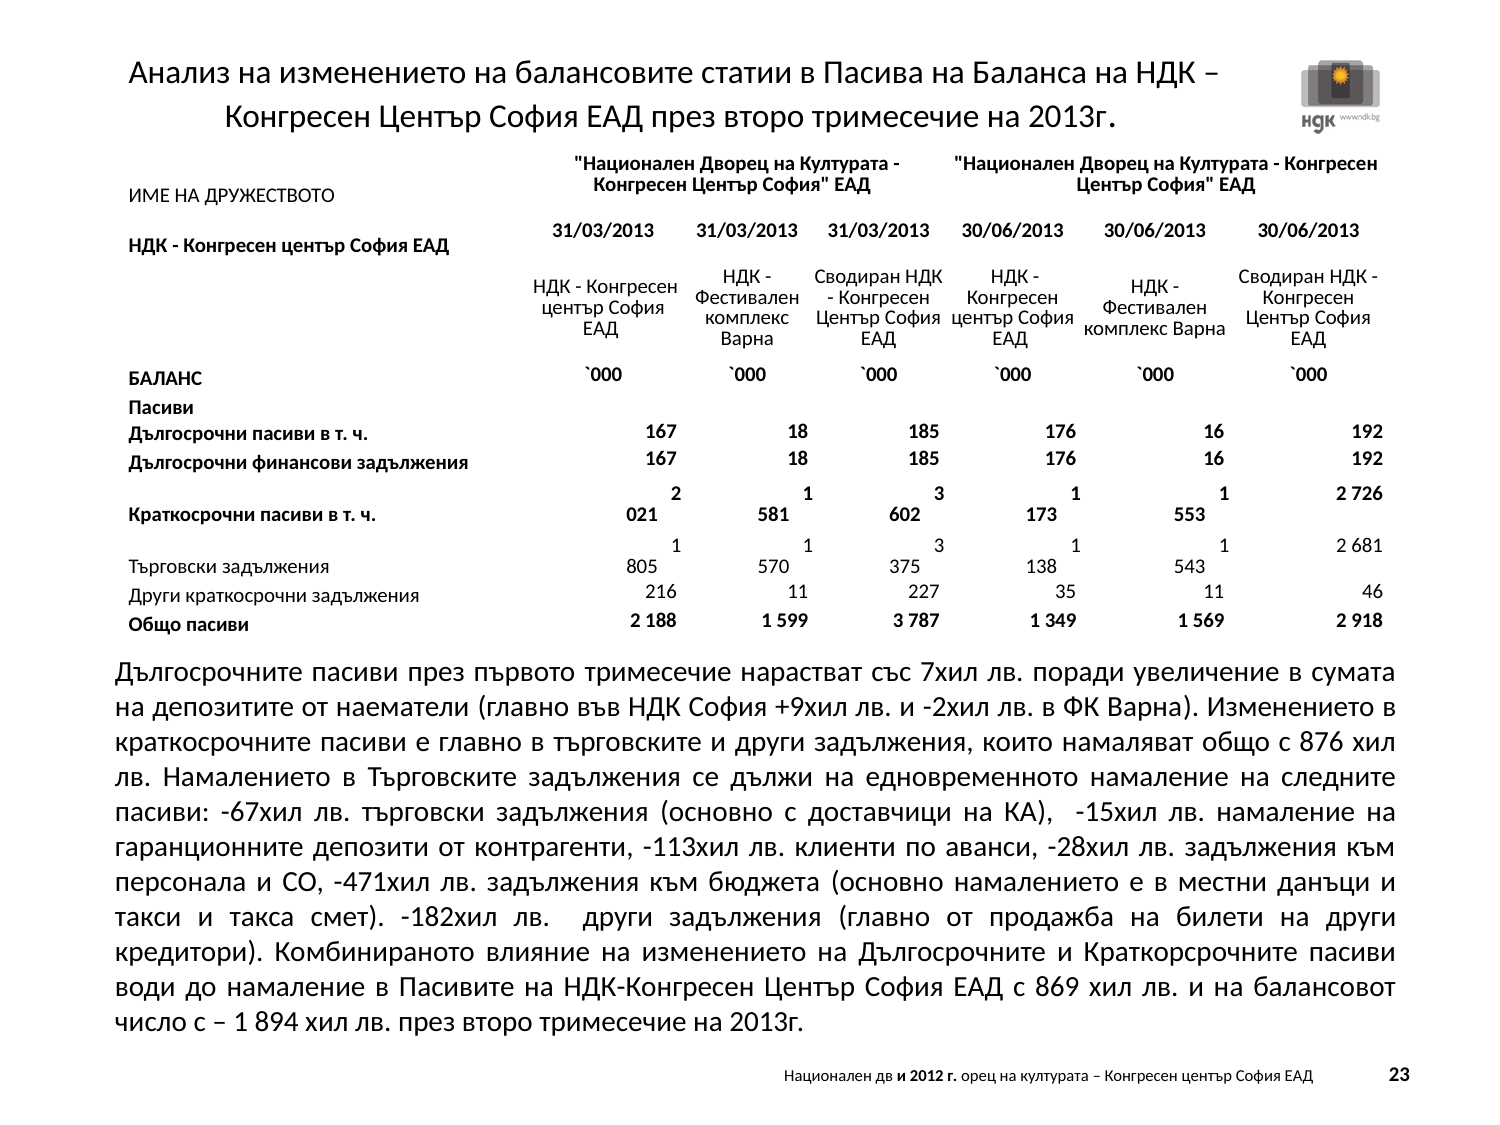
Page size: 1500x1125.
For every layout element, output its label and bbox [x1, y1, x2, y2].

table_cell [124, 207, 1388, 637]
text_box [100, 42, 1250, 143]
picture [1282, 49, 1397, 138]
table_header [124, 144, 1388, 207]
text_box [100, 645, 1425, 1103]
